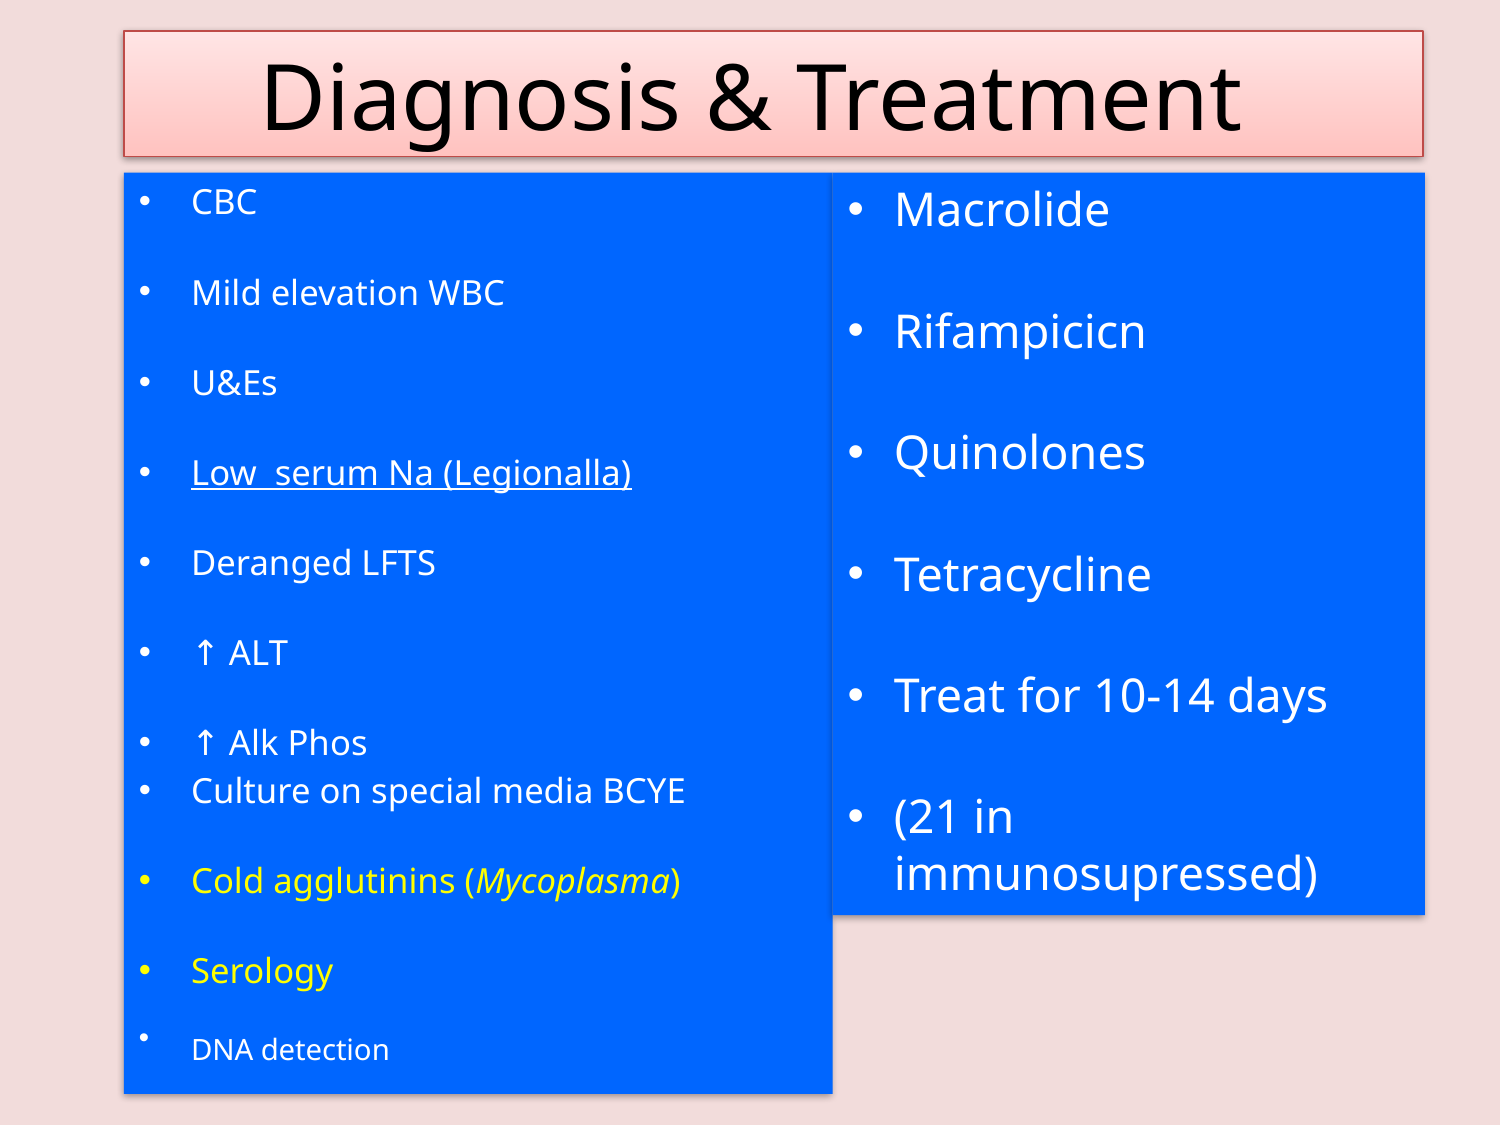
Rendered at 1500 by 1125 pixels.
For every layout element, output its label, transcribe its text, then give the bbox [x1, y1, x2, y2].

list CBC Mild elevation WBC U&Es Low serum Na (Legionalla) Deranged LFTS ↑ ALT ↑ Alk Phos Culture on special media BCYE Cold agglutinins (Mycoplasma) Serology DNA detection [123, 172, 833, 1094]
text_box Macrolide Rifampicicn Quinolones Tetracycline Treat for 10-14 days (21 in immunosupressed) [832, 172, 1425, 916]
title Diagnosis & Treatment [123, 30, 1424, 157]
